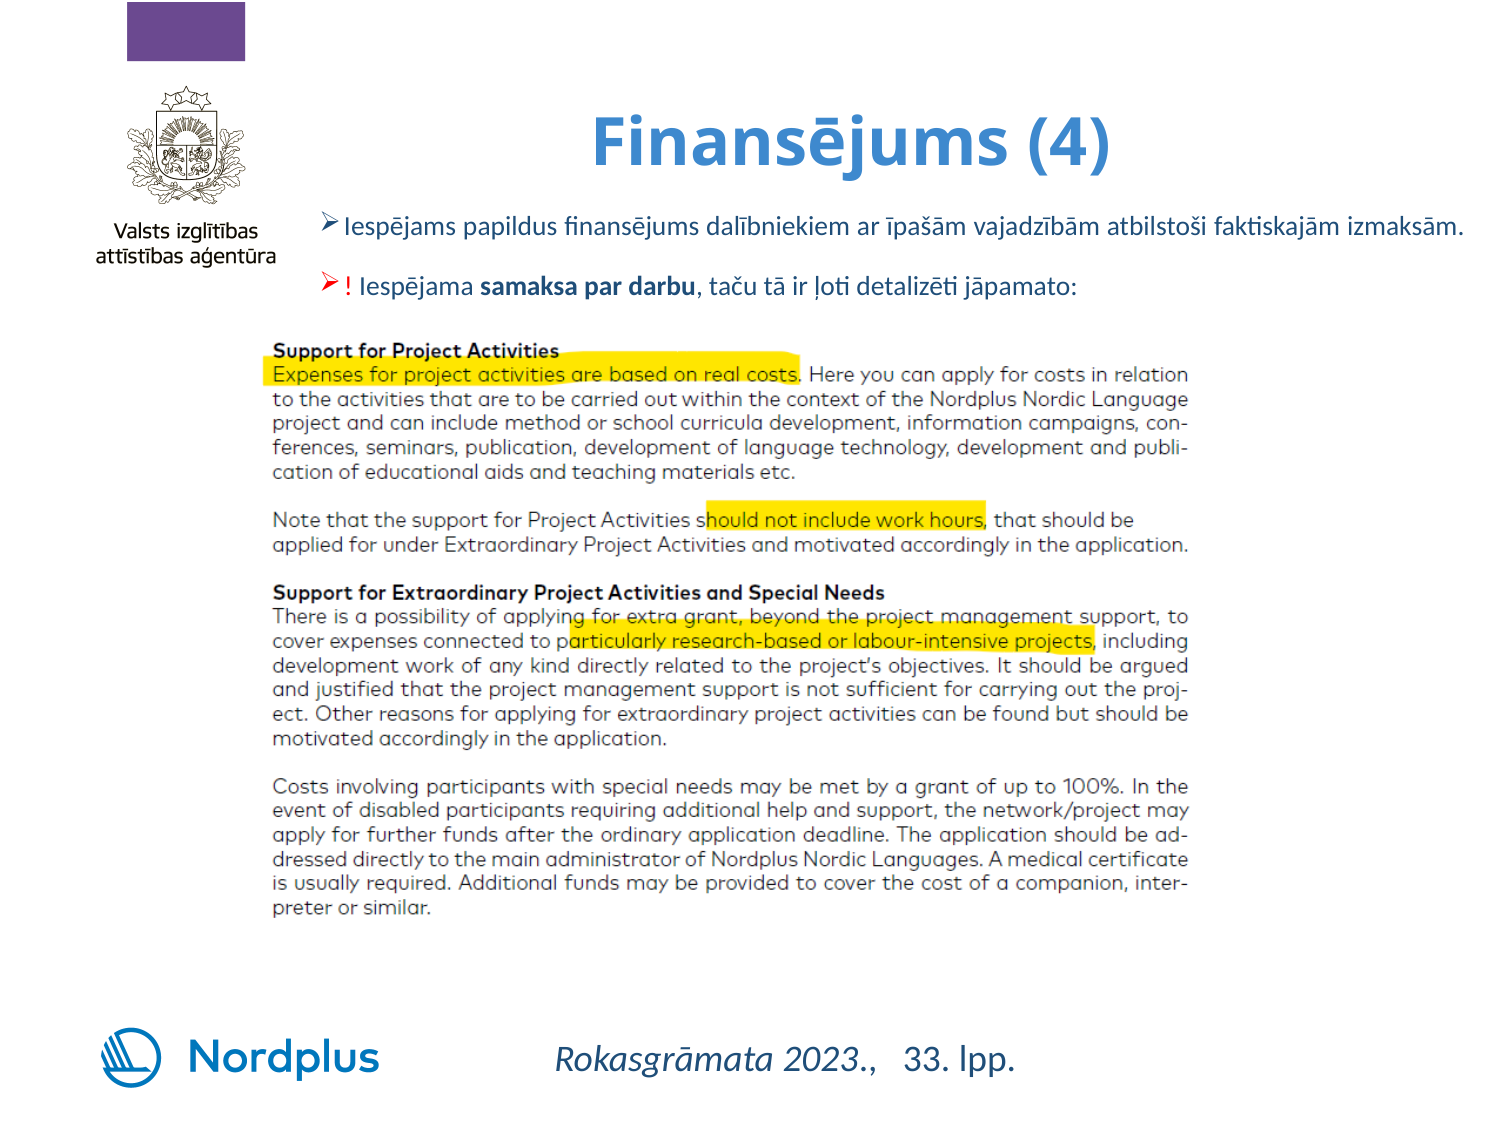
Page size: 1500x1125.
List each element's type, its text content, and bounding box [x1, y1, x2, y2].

text_box Rokasgrāmata 2023., 33. lpp. [531, 1031, 1042, 1087]
title Finansējums (4) [304, 59, 1397, 204]
picture [0, 0, 1500, 1125]
list Iespējams papildus finansējums dalībniekiem ar īpašām vajadzībām atbilstoši faktiskajām izmaksām. ! Iespējama samaksa par darbu, taču tā ir ļoti detalizēti jāpamato: [304, 204, 1481, 339]
